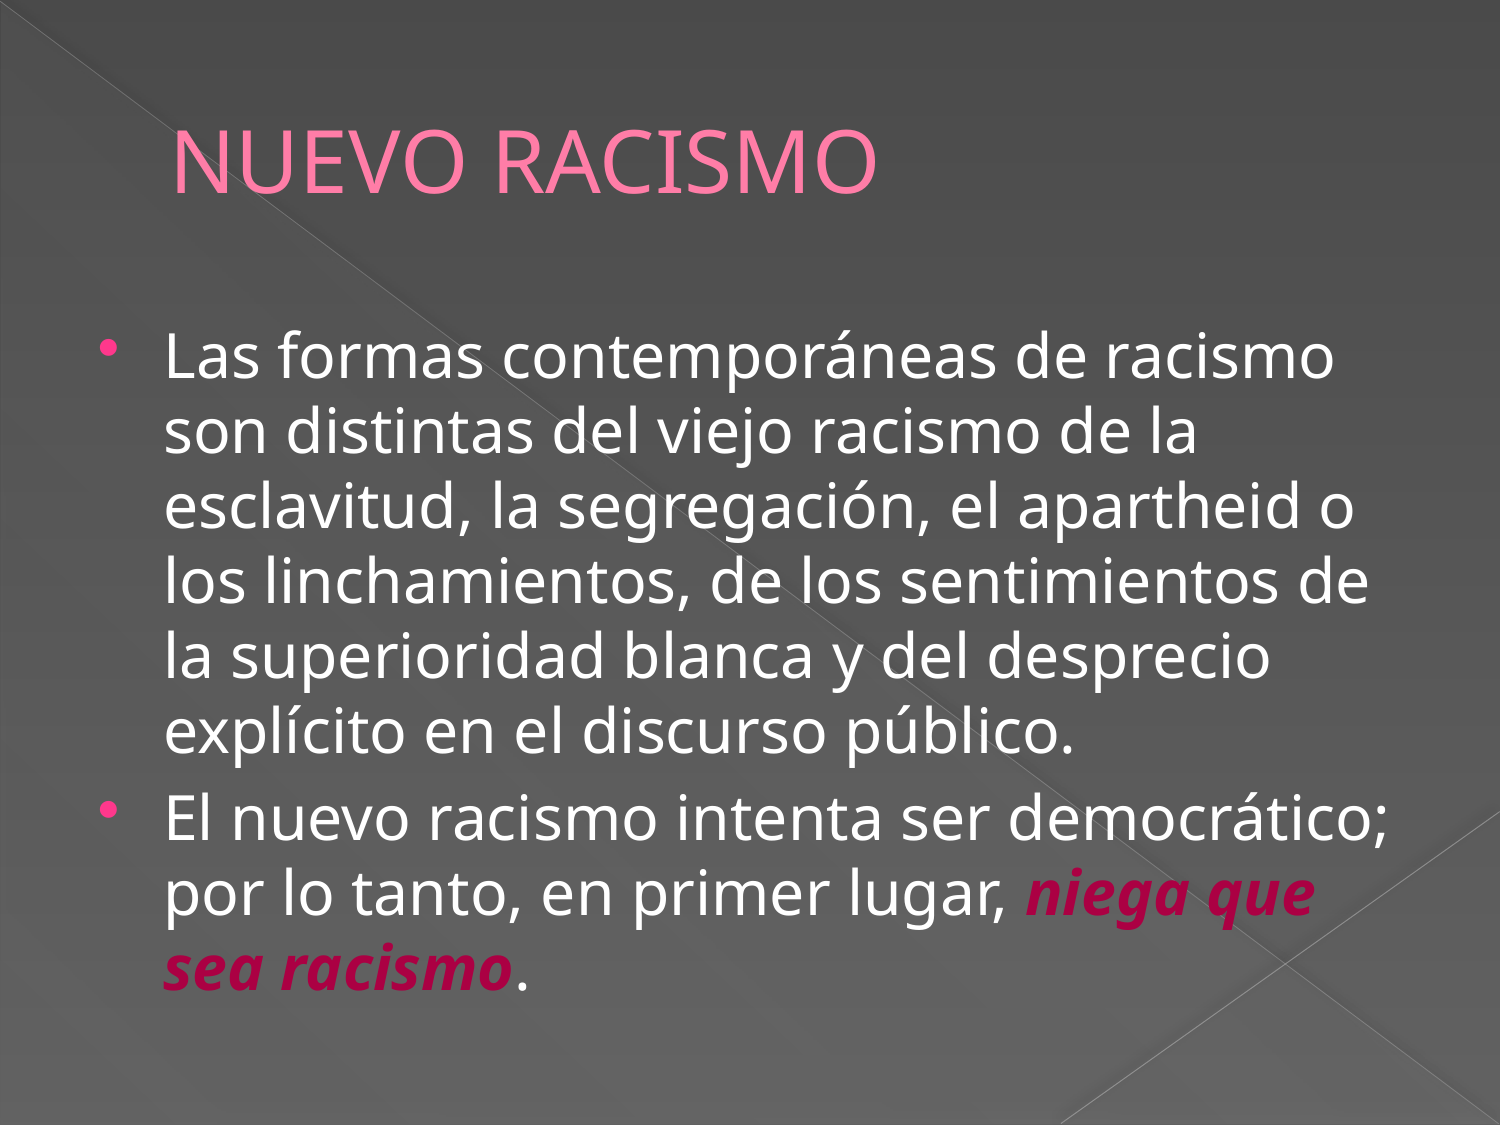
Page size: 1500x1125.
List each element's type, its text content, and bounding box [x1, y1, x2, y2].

title NUEVO RACISMO [75, 43, 1425, 274]
list Las formas contemporáneas de racismo son distintas del viejo racismo de la esclavitud, la segregación, el apartheid o los linchamientos, de los sentimientos de la superioridad blanca y del desprecio explícito en el discurso público. El nuevo racismo intenta ser democrático; por lo tanto, en primer lugar, niega que sea racismo. [75, 308, 1425, 1059]
